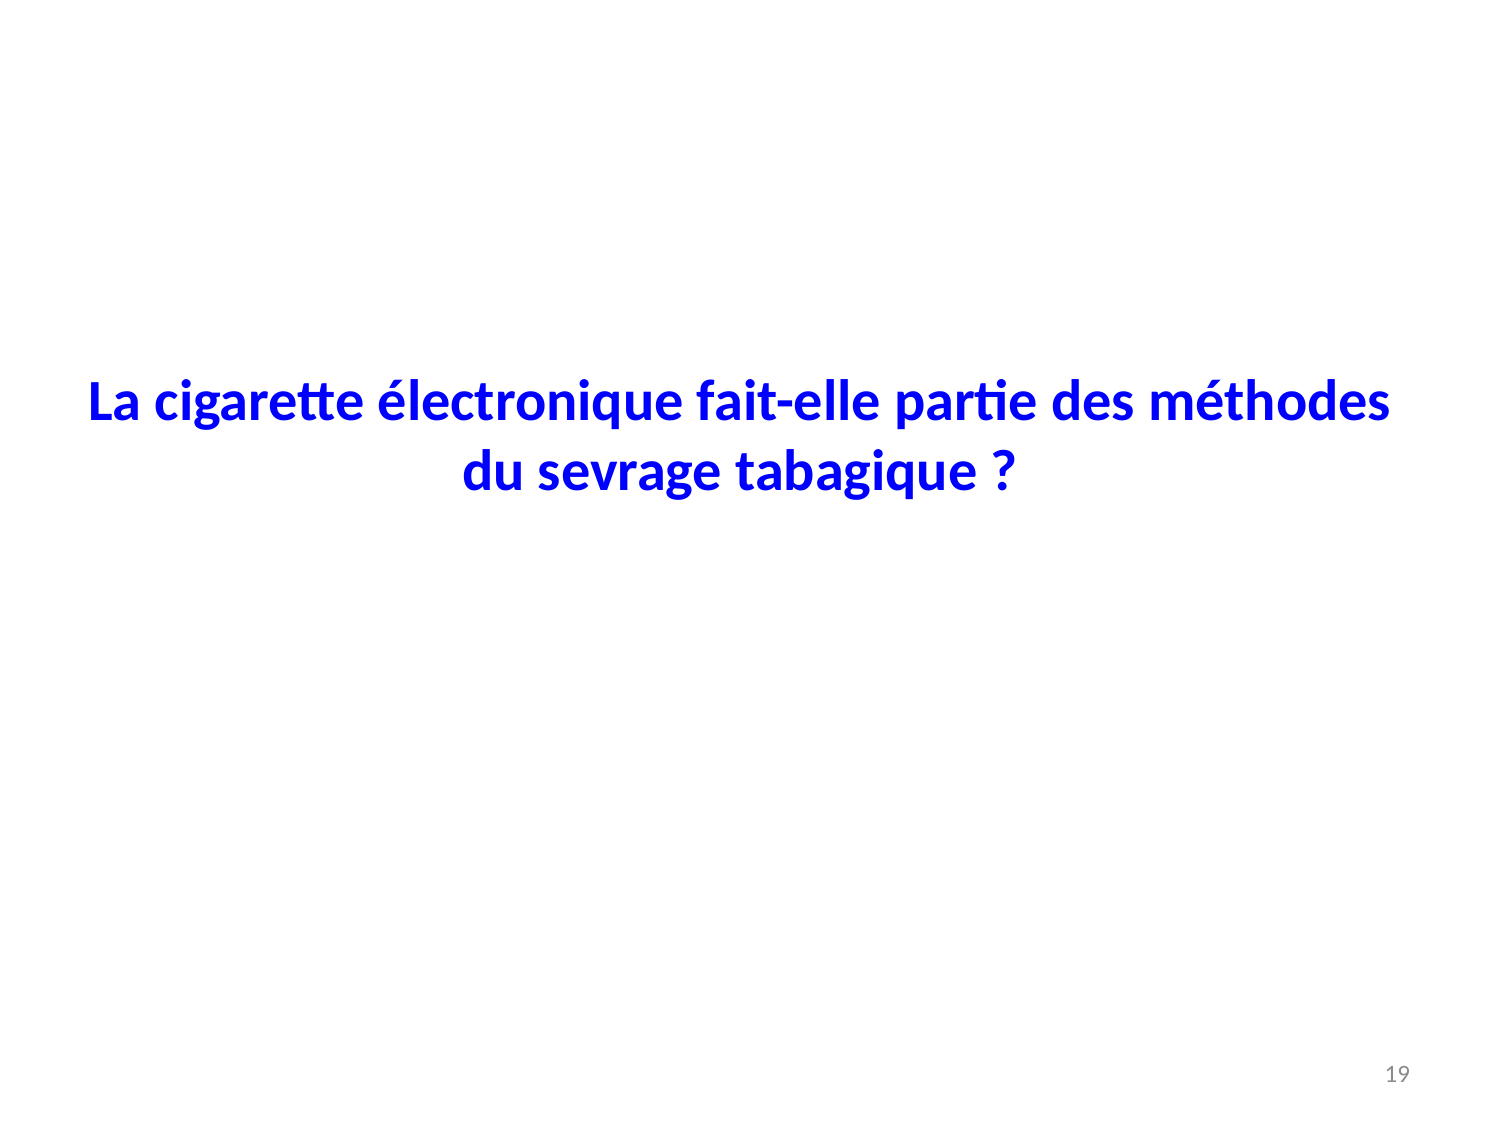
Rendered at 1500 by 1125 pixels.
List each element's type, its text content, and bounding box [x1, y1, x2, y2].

slide_number 19 [1074, 1042, 1425, 1103]
title La cigarette électronique fait-elle partie des méthodes du sevrage tabagique ? [64, 373, 1415, 561]
